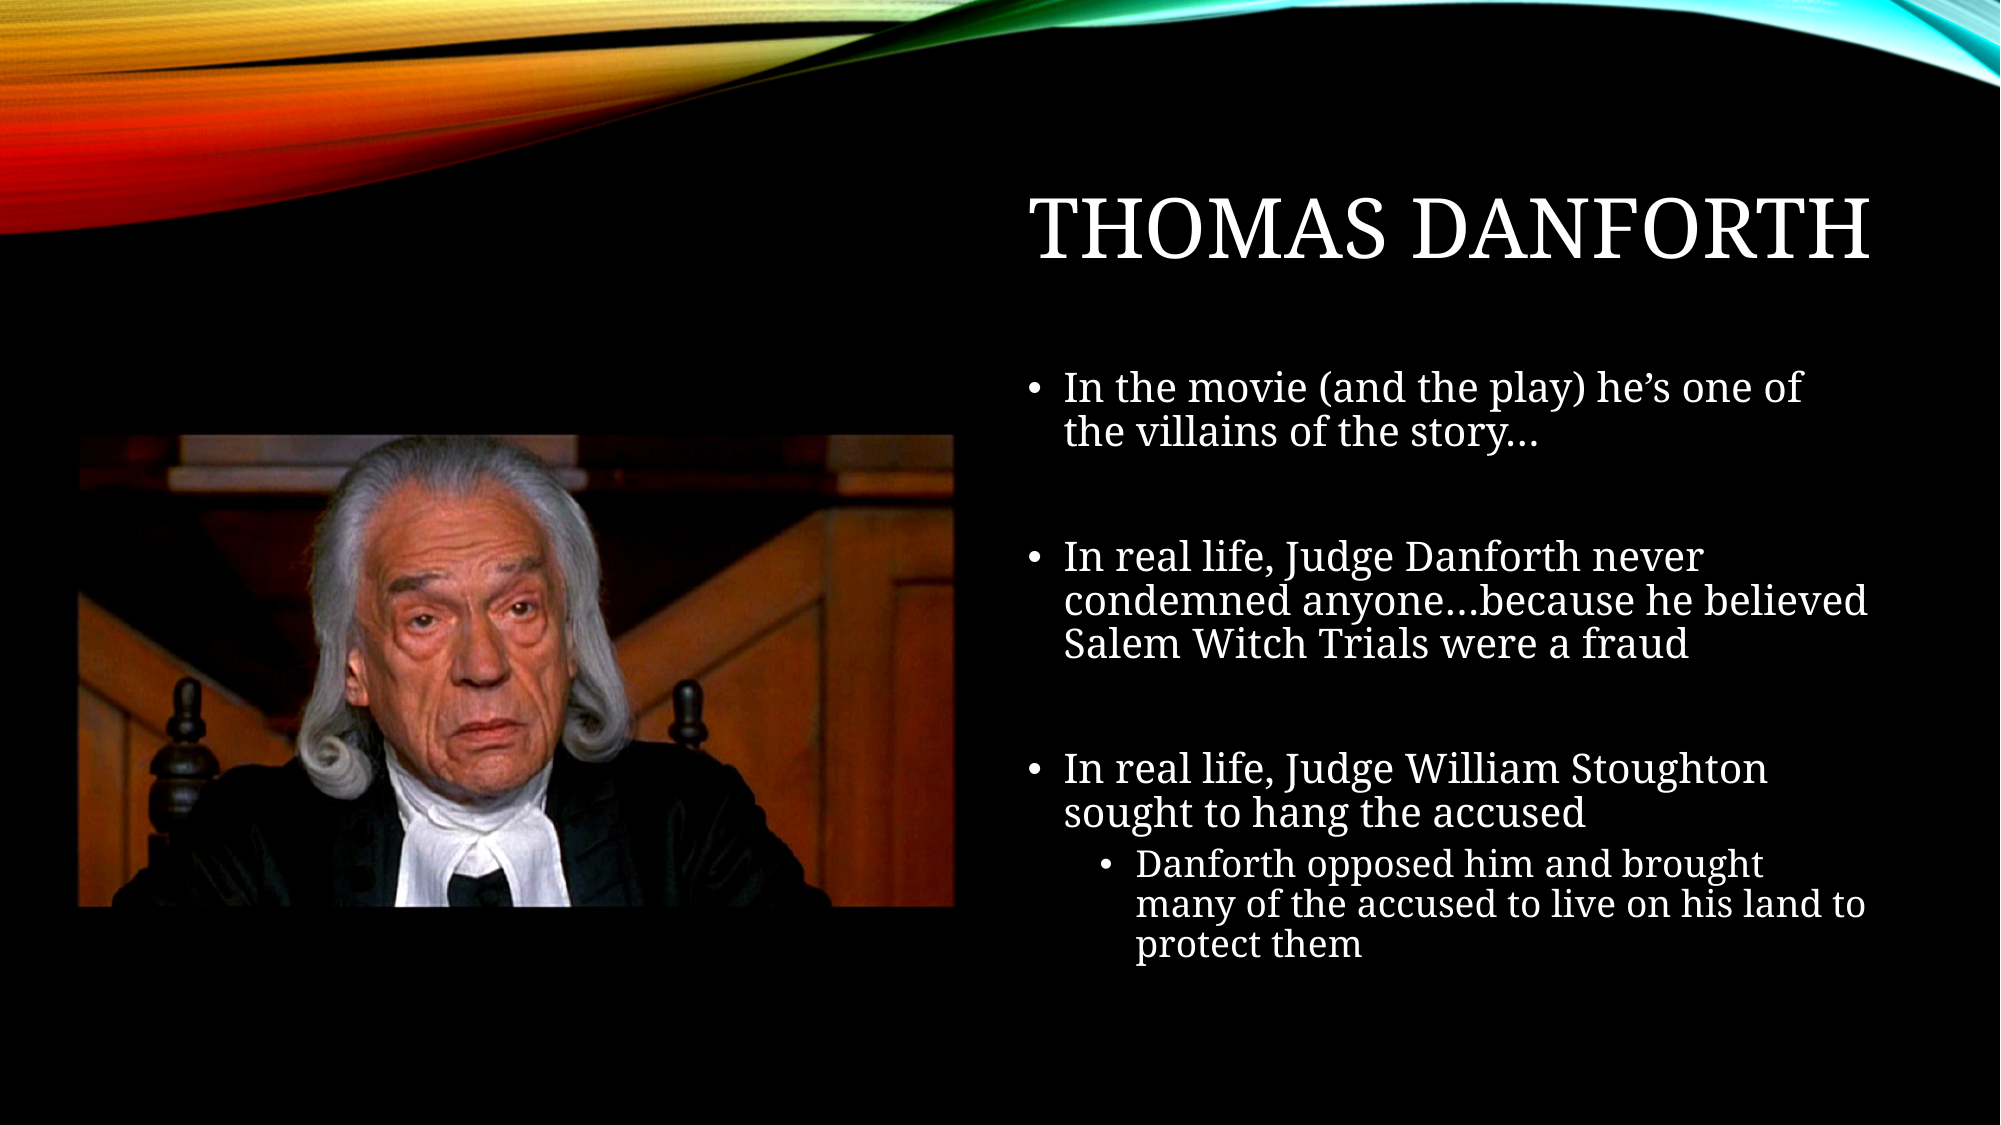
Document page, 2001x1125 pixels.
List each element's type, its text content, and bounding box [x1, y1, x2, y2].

picture [0, 0, 2000, 237]
list In the movie (and the play) he’s one of the villains of the story… In real life, Judge Danforth never condemned anyone…because he believed Salem Witch Trials were a fraud In real life, Judge William Stoughton sought to hang the accused Danforth opposed him and brought many of the accused to live on his land to protect them [1012, 360, 1888, 1021]
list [74, 422, 958, 920]
title Thomas Danforth [474, 125, 1888, 338]
